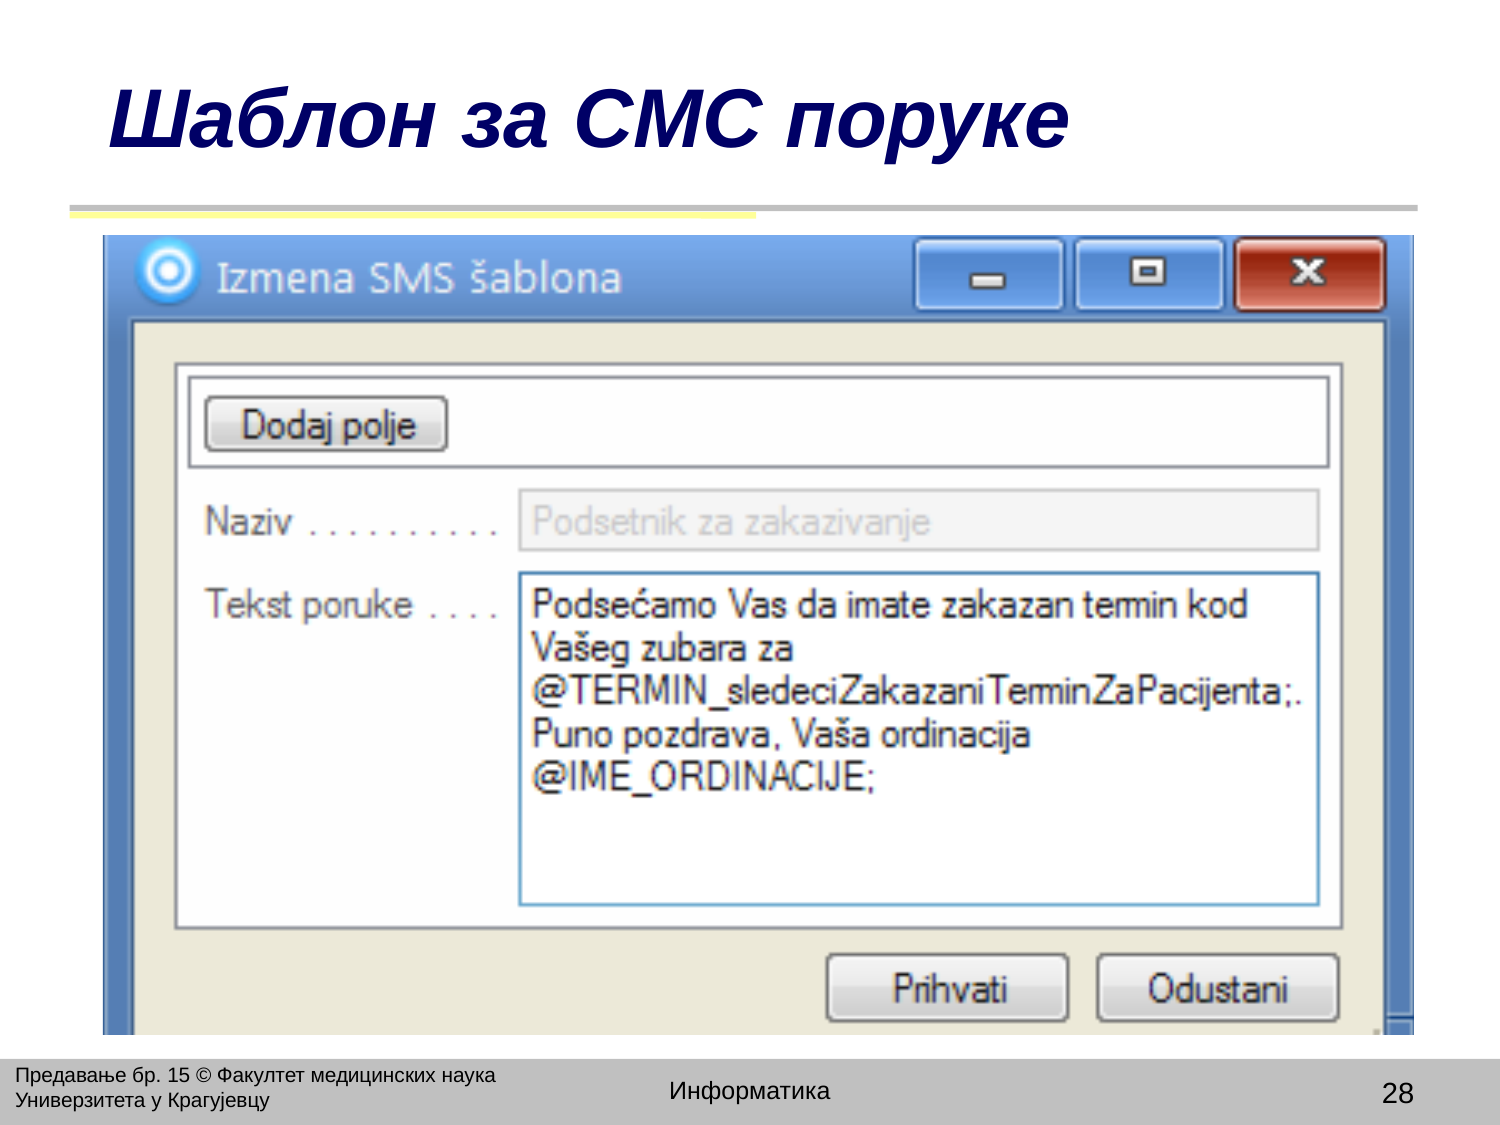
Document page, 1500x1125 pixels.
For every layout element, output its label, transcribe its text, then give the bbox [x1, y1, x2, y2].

picture [102, 235, 1415, 1035]
title Шаблон за СМС поруке [69, 19, 1426, 208]
slide_number 28 [1079, 1066, 1430, 1125]
slide_number Предавање бр. 15 © Факултет медицинских наука Универзитета у Крагујевцу [0, 1053, 634, 1108]
footer Информатика [512, 1066, 988, 1125]
